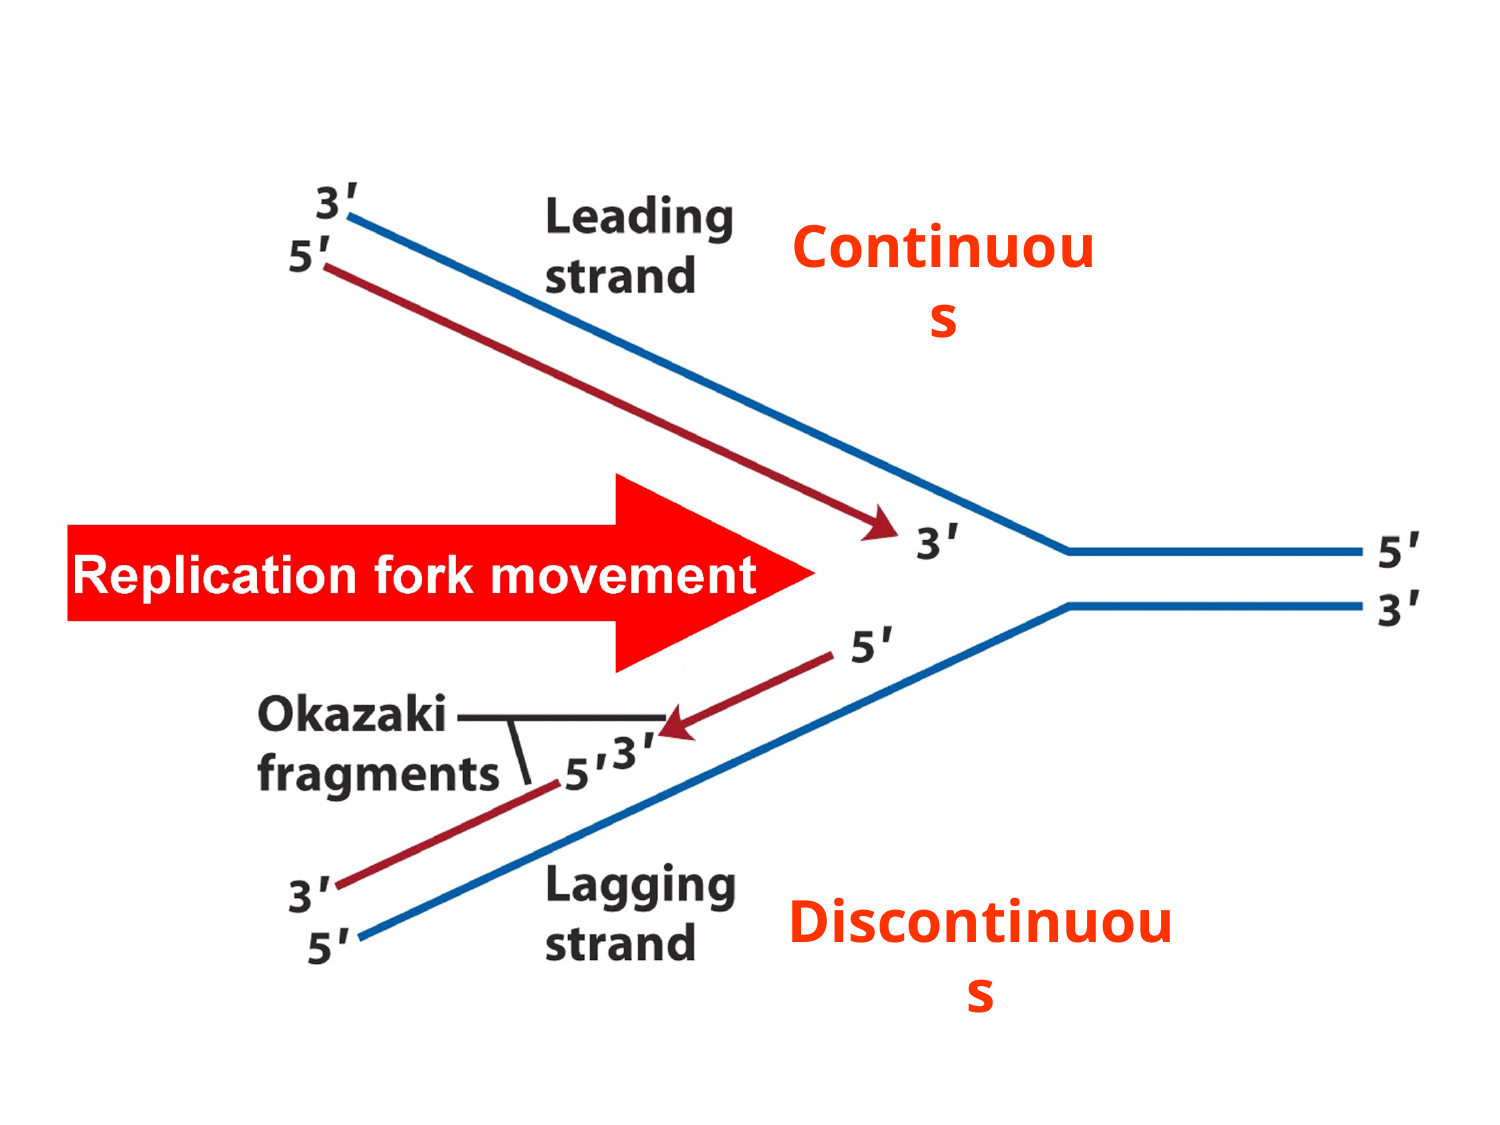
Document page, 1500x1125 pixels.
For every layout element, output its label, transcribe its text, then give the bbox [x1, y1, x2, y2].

text_box Discontinuous [762, 990, 1200, 1032]
picture [37, 161, 1446, 983]
